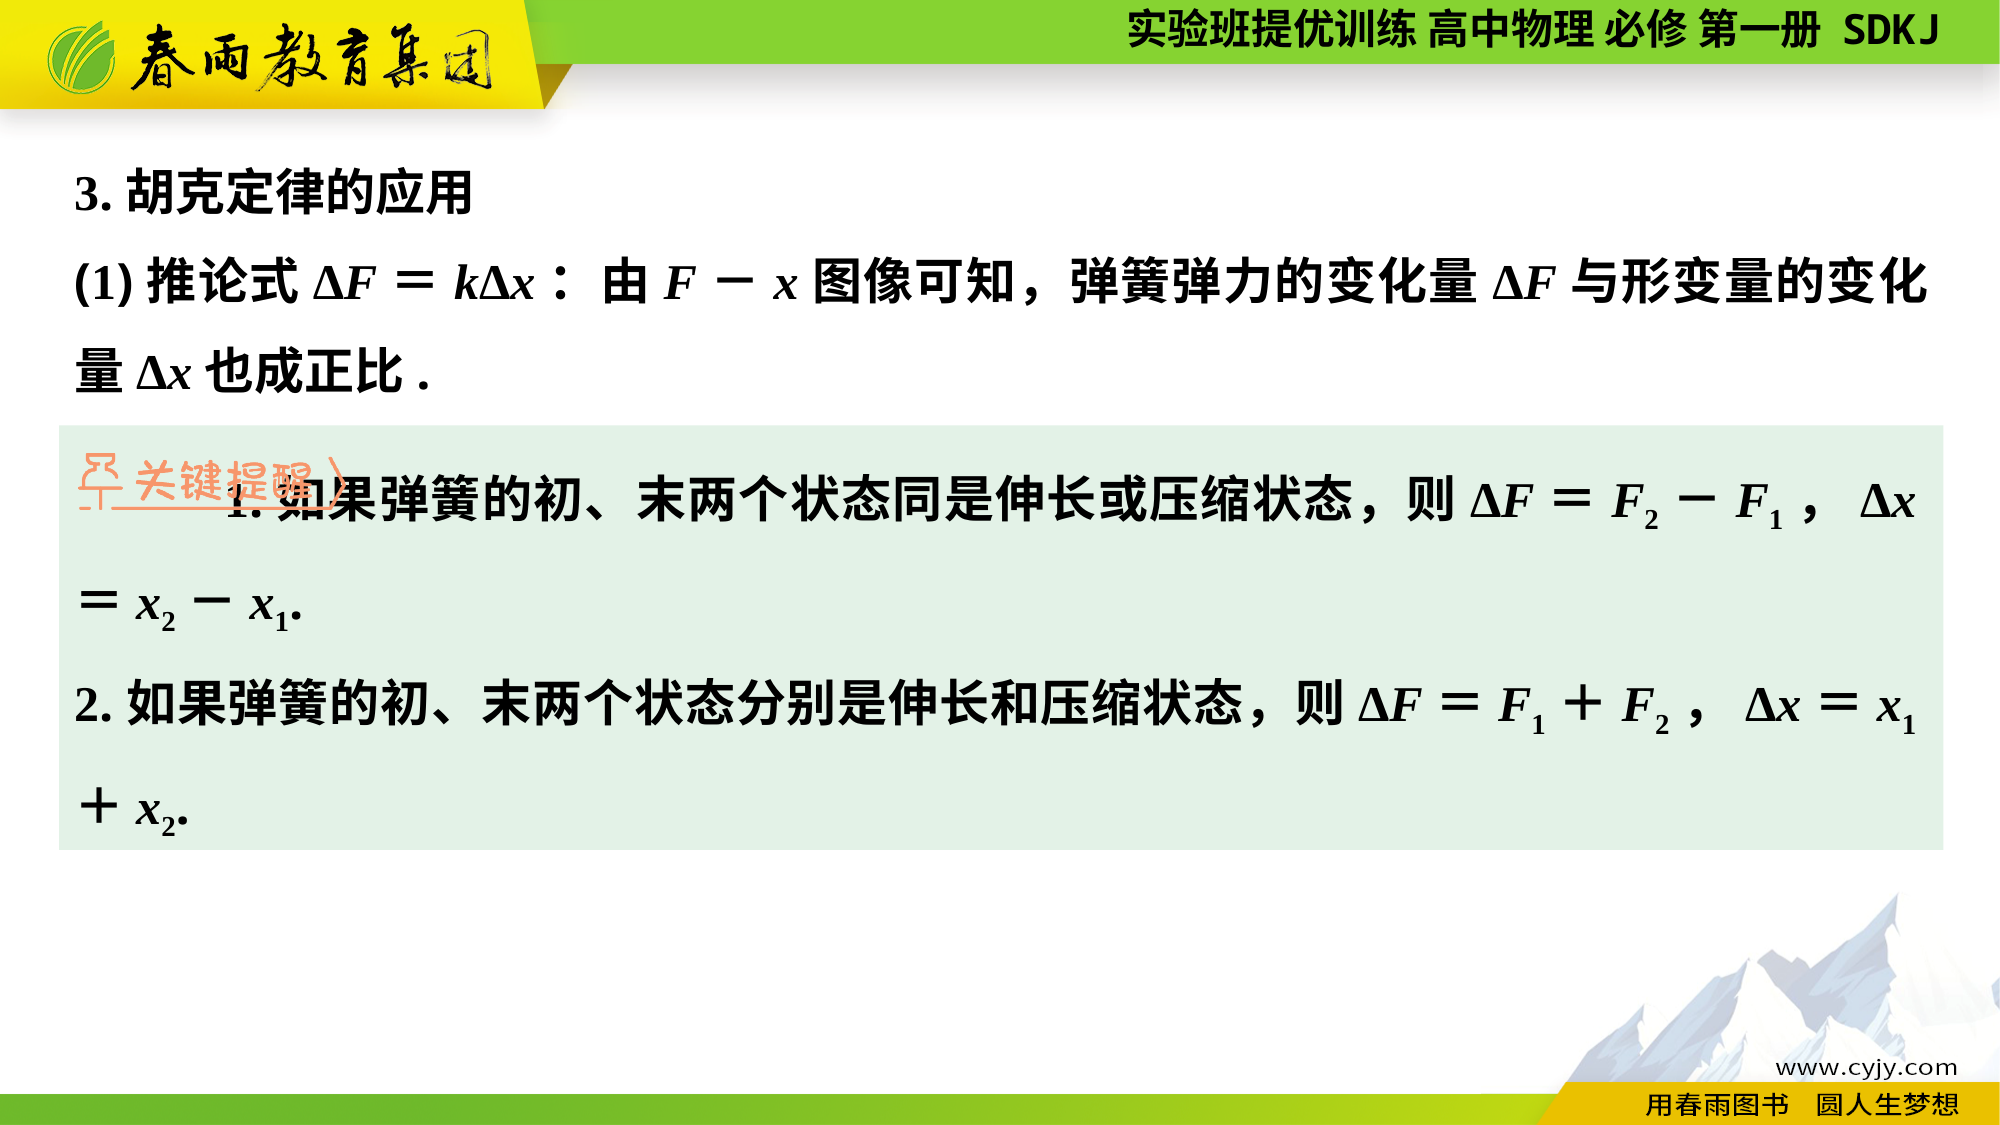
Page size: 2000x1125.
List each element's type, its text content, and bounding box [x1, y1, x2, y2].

picture [0, 0, 2000, 1125]
text_box 1.如果弹簧的初、末两个状态同是伸长或压缩状态，则ΔF＝F2－F1，Δx＝x2－x1. 2.如果弹簧的初、末两个状态分别是伸长和压缩状态，则ΔF＝F1＋F2，Δx＝x1＋x2. [59, 425, 1944, 850]
list 3.胡克定律的应用 (1)推论式ΔF＝kΔx：由F－x图像可知，弹簧弹力的变化量ΔF与形变量的变化量Δx也成正比. [59, 122, 1944, 399]
